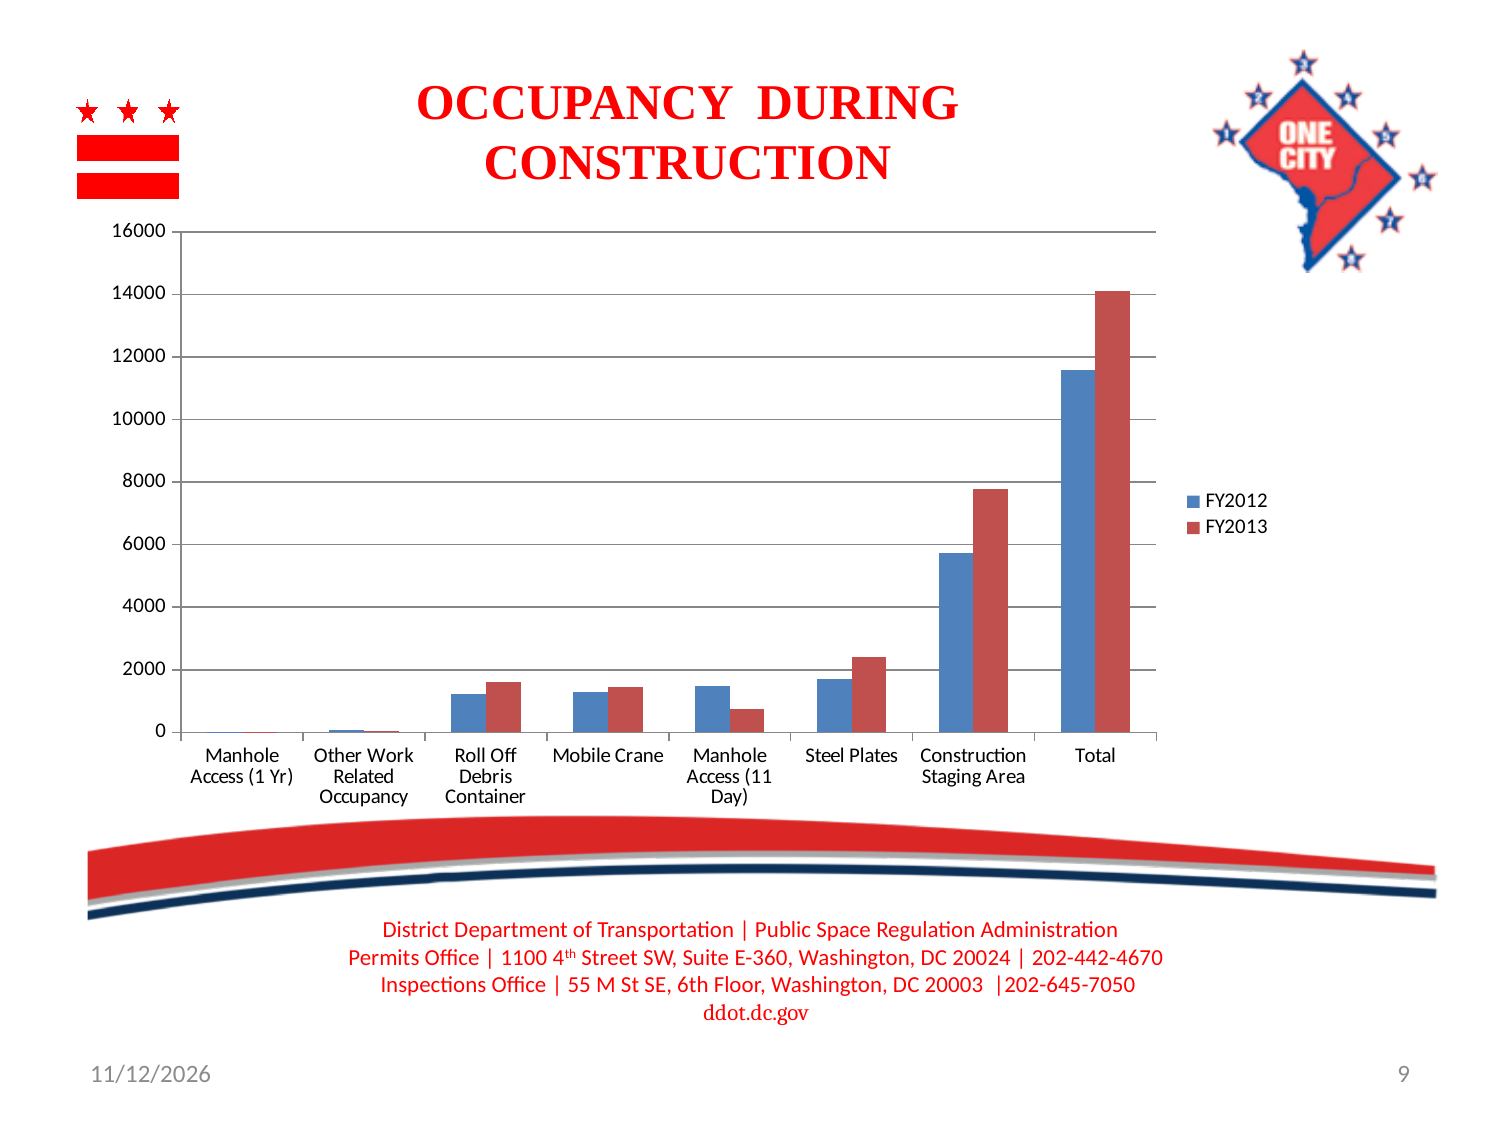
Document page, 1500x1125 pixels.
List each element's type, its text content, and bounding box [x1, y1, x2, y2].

text_box OCCUPANCY DURING CONSTRUCTION [199, 62, 1175, 198]
picture [74, 99, 180, 202]
picture [87, 812, 1440, 951]
chart [87, 209, 1288, 821]
text_box District Department of Transportation | Public Space Regulation Administration Permits Office | 1100 4th Street SW, Suite E-360, Washington, DC 20024 | 202-442-4670 Inspections Office | 55 M St SE, 6th Floor, Washington, DC 20003 |202-645-7050 ddot.dc.gov [62, 899, 1450, 1050]
slide_number 9 [1074, 1042, 1425, 1103]
picture [1212, 49, 1438, 274]
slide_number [75, 1042, 425, 1103]
